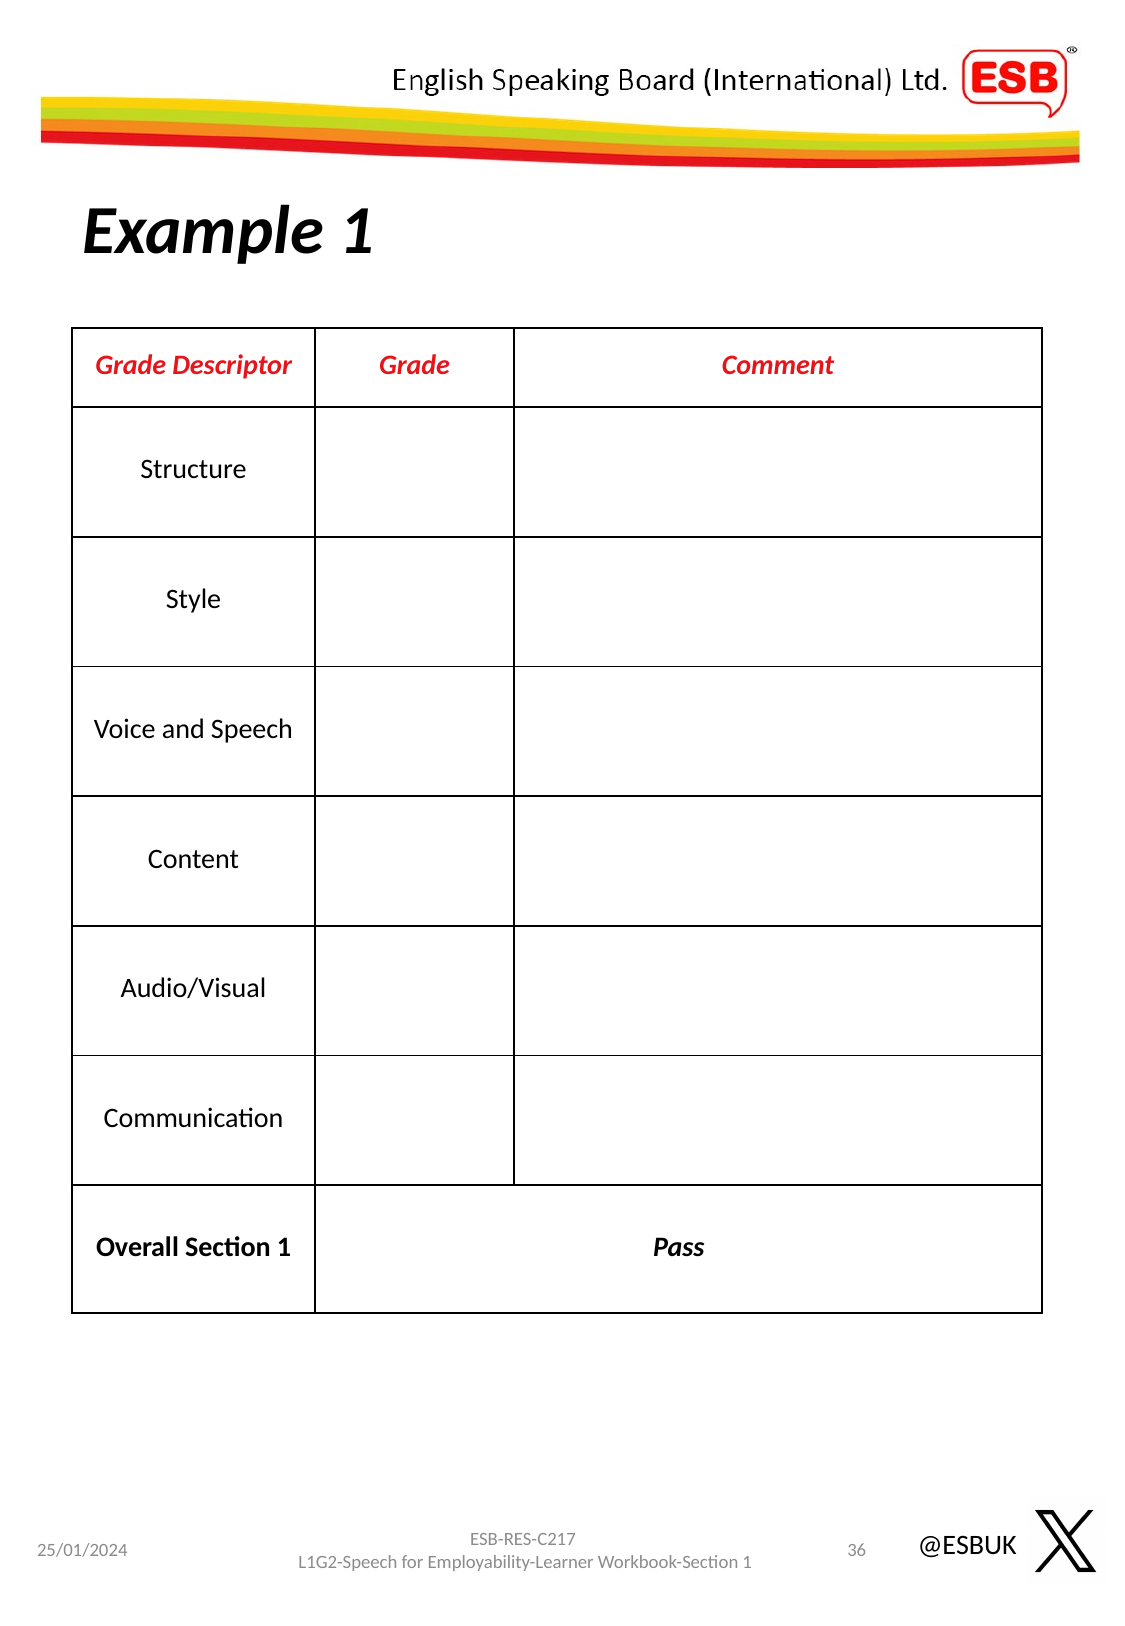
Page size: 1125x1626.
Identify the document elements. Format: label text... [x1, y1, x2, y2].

table_cell Voice and Speech [73, 667, 314, 795]
table_cell [316, 797, 513, 925]
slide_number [22, 1506, 275, 1593]
table_cell [515, 1056, 1041, 1184]
table_cell Style [73, 538, 314, 666]
table_header Grade [316, 329, 513, 406]
table_cell Pass [316, 1186, 1041, 1312]
table_cell [515, 927, 1041, 1055]
table_header Grade Descriptor [73, 329, 314, 406]
table_header Comment [515, 329, 1041, 406]
slide_number 36 [697, 1506, 882, 1593]
table_cell [316, 1056, 513, 1184]
table_cell Structure [73, 408, 314, 536]
table_cell [316, 927, 513, 1055]
footer ESB-RES-C217 L1G2-Speech for Employability-Learner Workbook-Section 1 [275, 1506, 697, 1593]
table_cell [515, 538, 1041, 666]
table_cell Communication [73, 1056, 314, 1184]
picture [1026, 1497, 1107, 1585]
picture [0, 1, 1125, 234]
table_cell [515, 667, 1041, 795]
table_cell Overall Section 1 [73, 1186, 314, 1312]
title Example 1 [67, 184, 1038, 279]
table_cell [316, 538, 513, 666]
table_cell [316, 667, 513, 795]
table_cell Audio/Visual [73, 927, 314, 1055]
table_cell [316, 408, 513, 536]
table_cell Content [73, 797, 314, 925]
table_cell [515, 408, 1041, 536]
table_cell [515, 797, 1041, 925]
